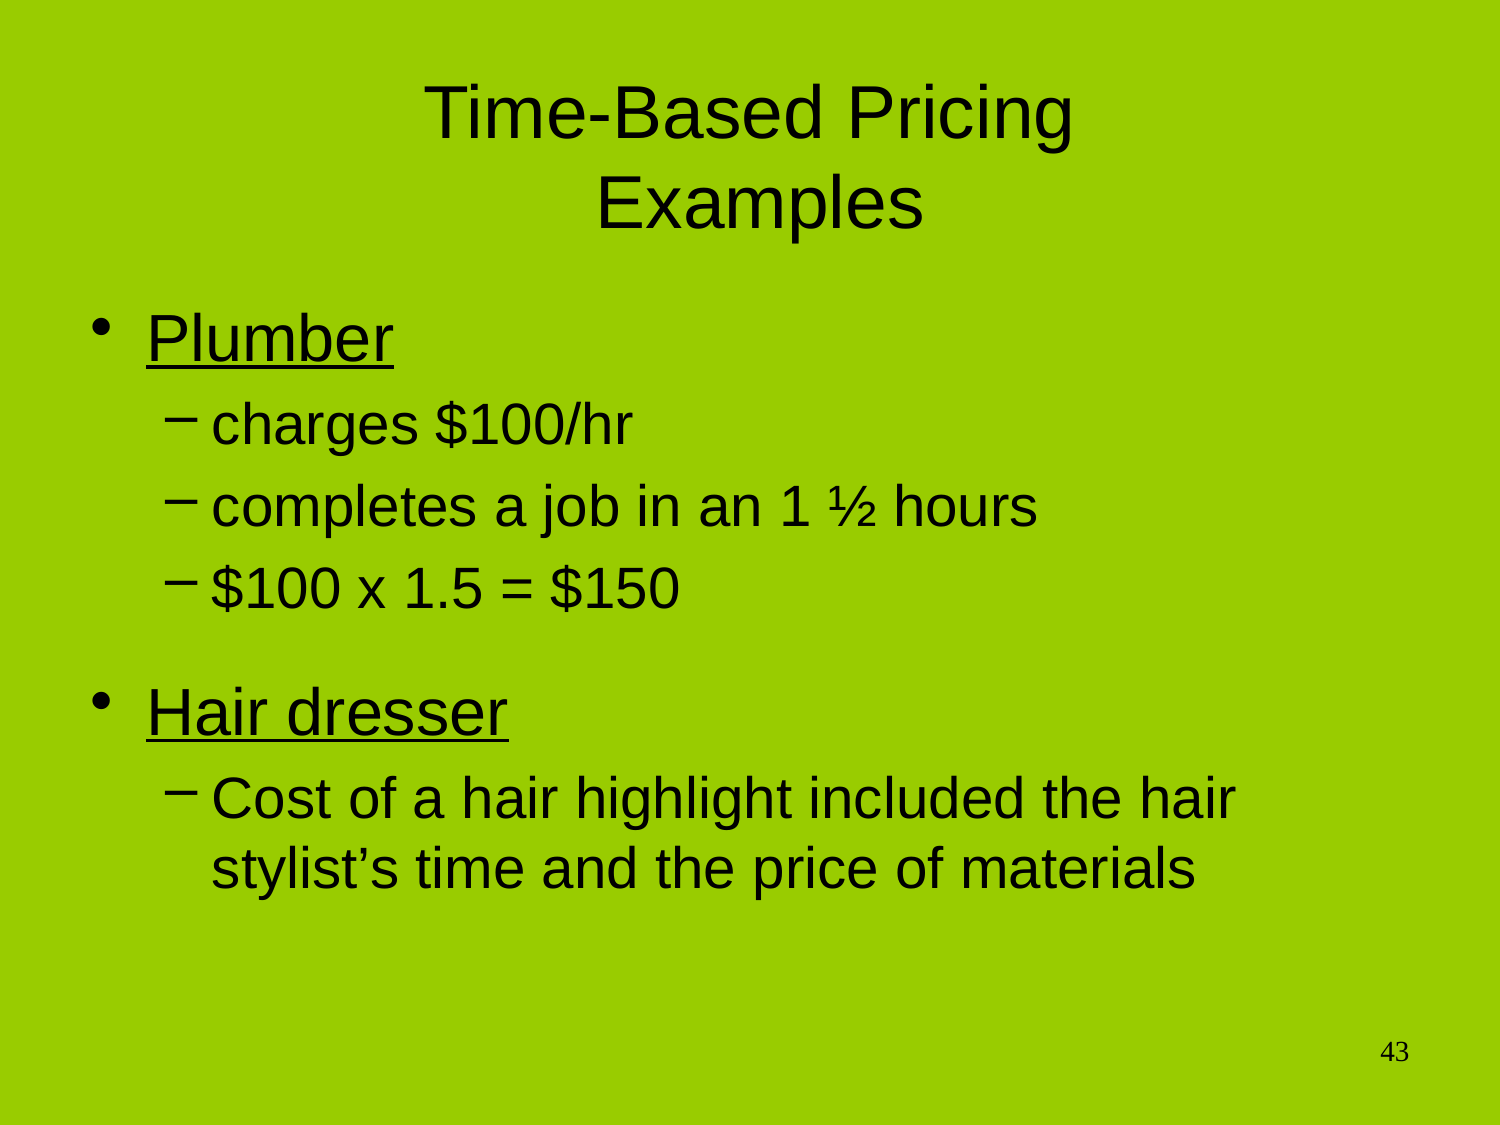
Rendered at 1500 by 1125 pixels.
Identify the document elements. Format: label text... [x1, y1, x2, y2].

list Plumber charges $100/hr completes a job in an 1 ½ hours $100 x 1.5 = $150 Hair dresser Cost of a hair highlight included the hair stylist’s time and the price of materials [74, 287, 1426, 1031]
title Time-Based Pricing Examples [74, 44, 1426, 263]
slide_number 43 [1074, 1031, 1426, 1103]
